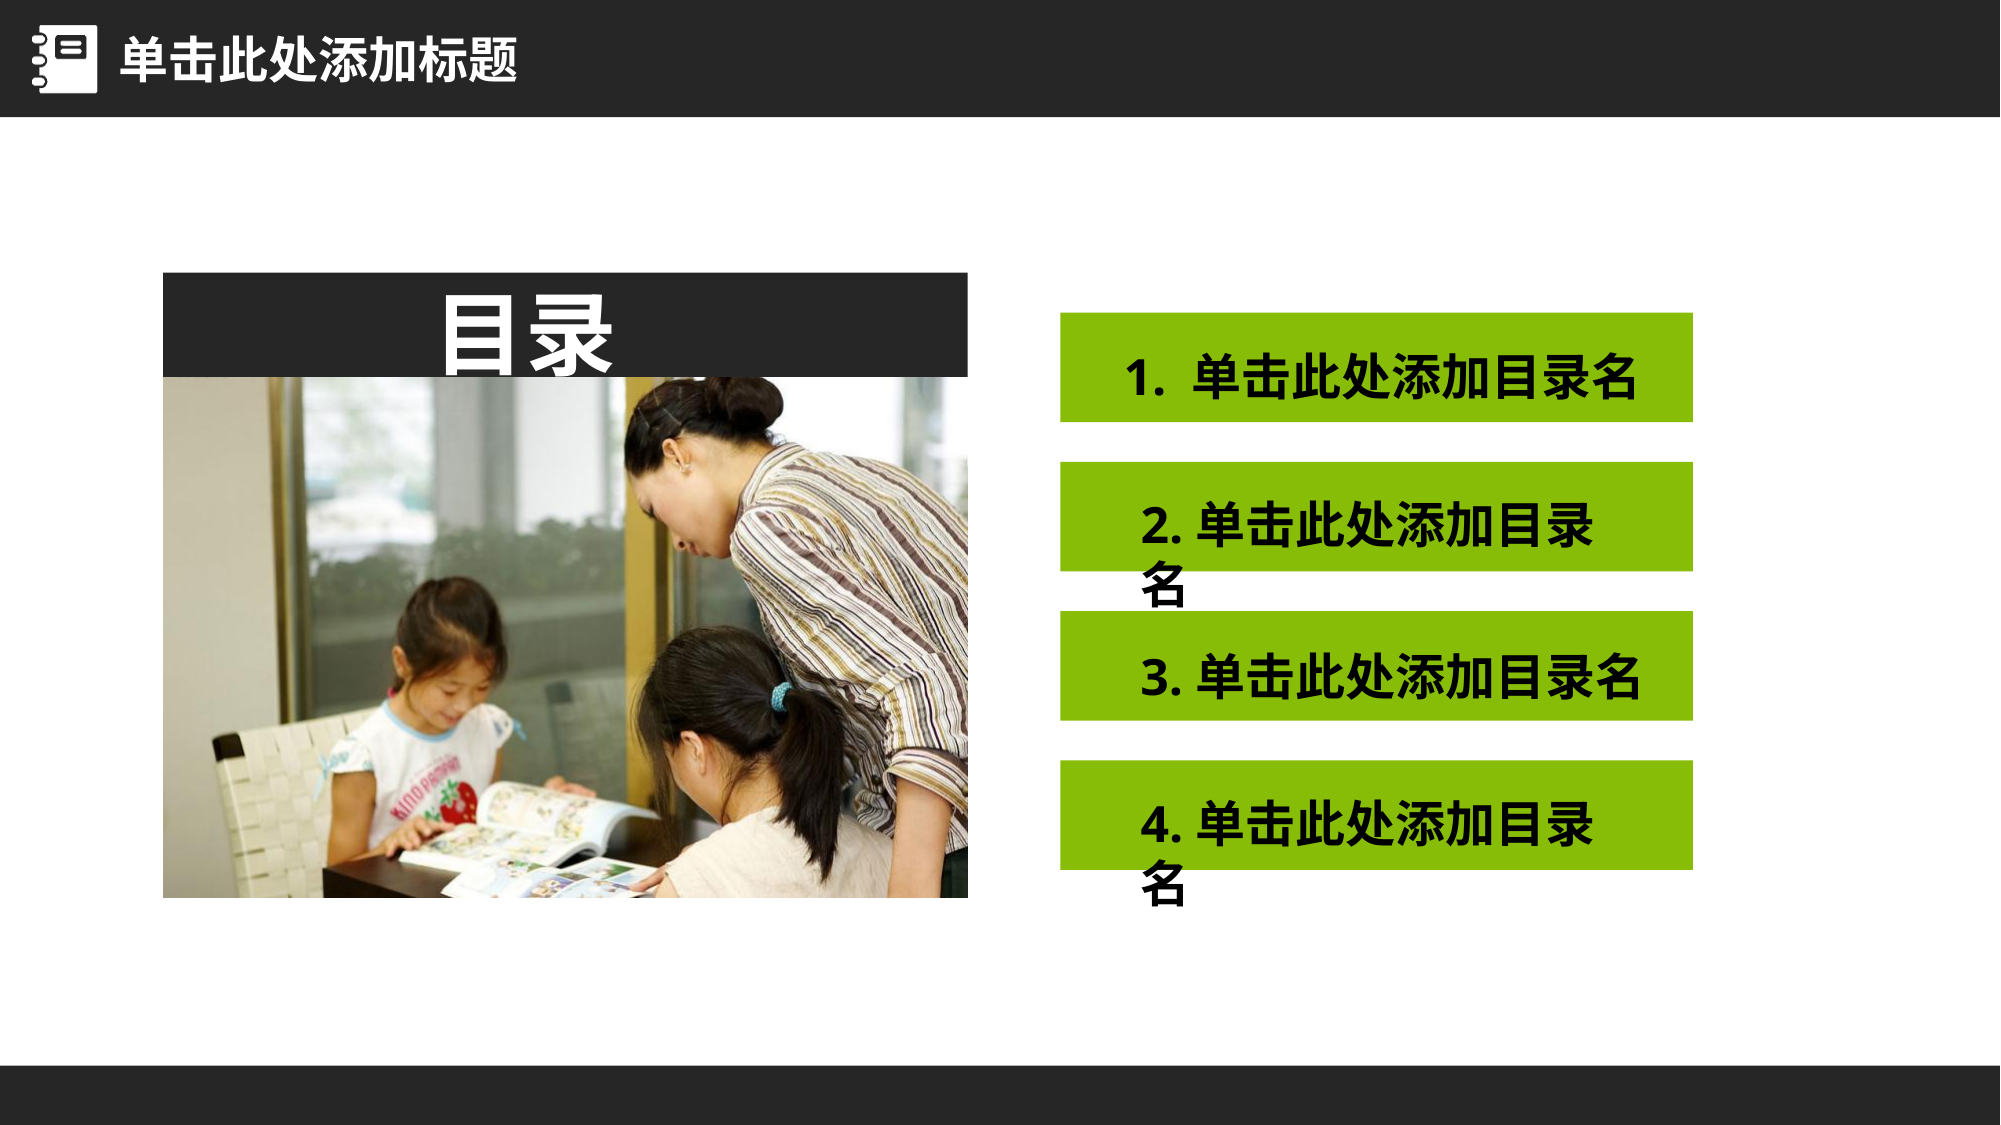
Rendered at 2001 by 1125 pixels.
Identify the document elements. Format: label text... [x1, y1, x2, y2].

text_box 2.单击此处添加目录名 [1125, 485, 1659, 621]
text_box [0, 1065, 2000, 1125]
text_box [1060, 611, 1693, 721]
picture [163, 377, 968, 898]
text_box 4.单击此处添加目录名 [1125, 784, 1659, 920]
text_box [163, 272, 418, 377]
text_box 3.单击此处添加目录名 [1125, 637, 1676, 713]
text_box [1060, 312, 1693, 423]
picture [27, 20, 104, 98]
text_box 单击此处添加标题 [104, 21, 542, 97]
text_box [1060, 461, 1693, 572]
text_box [713, 272, 968, 377]
text_box 目录 [418, 269, 713, 377]
text_box [1060, 760, 1693, 870]
text_box [0, 0, 2000, 118]
text_box 1. 单击此处添加目录名 [1108, 338, 1676, 413]
